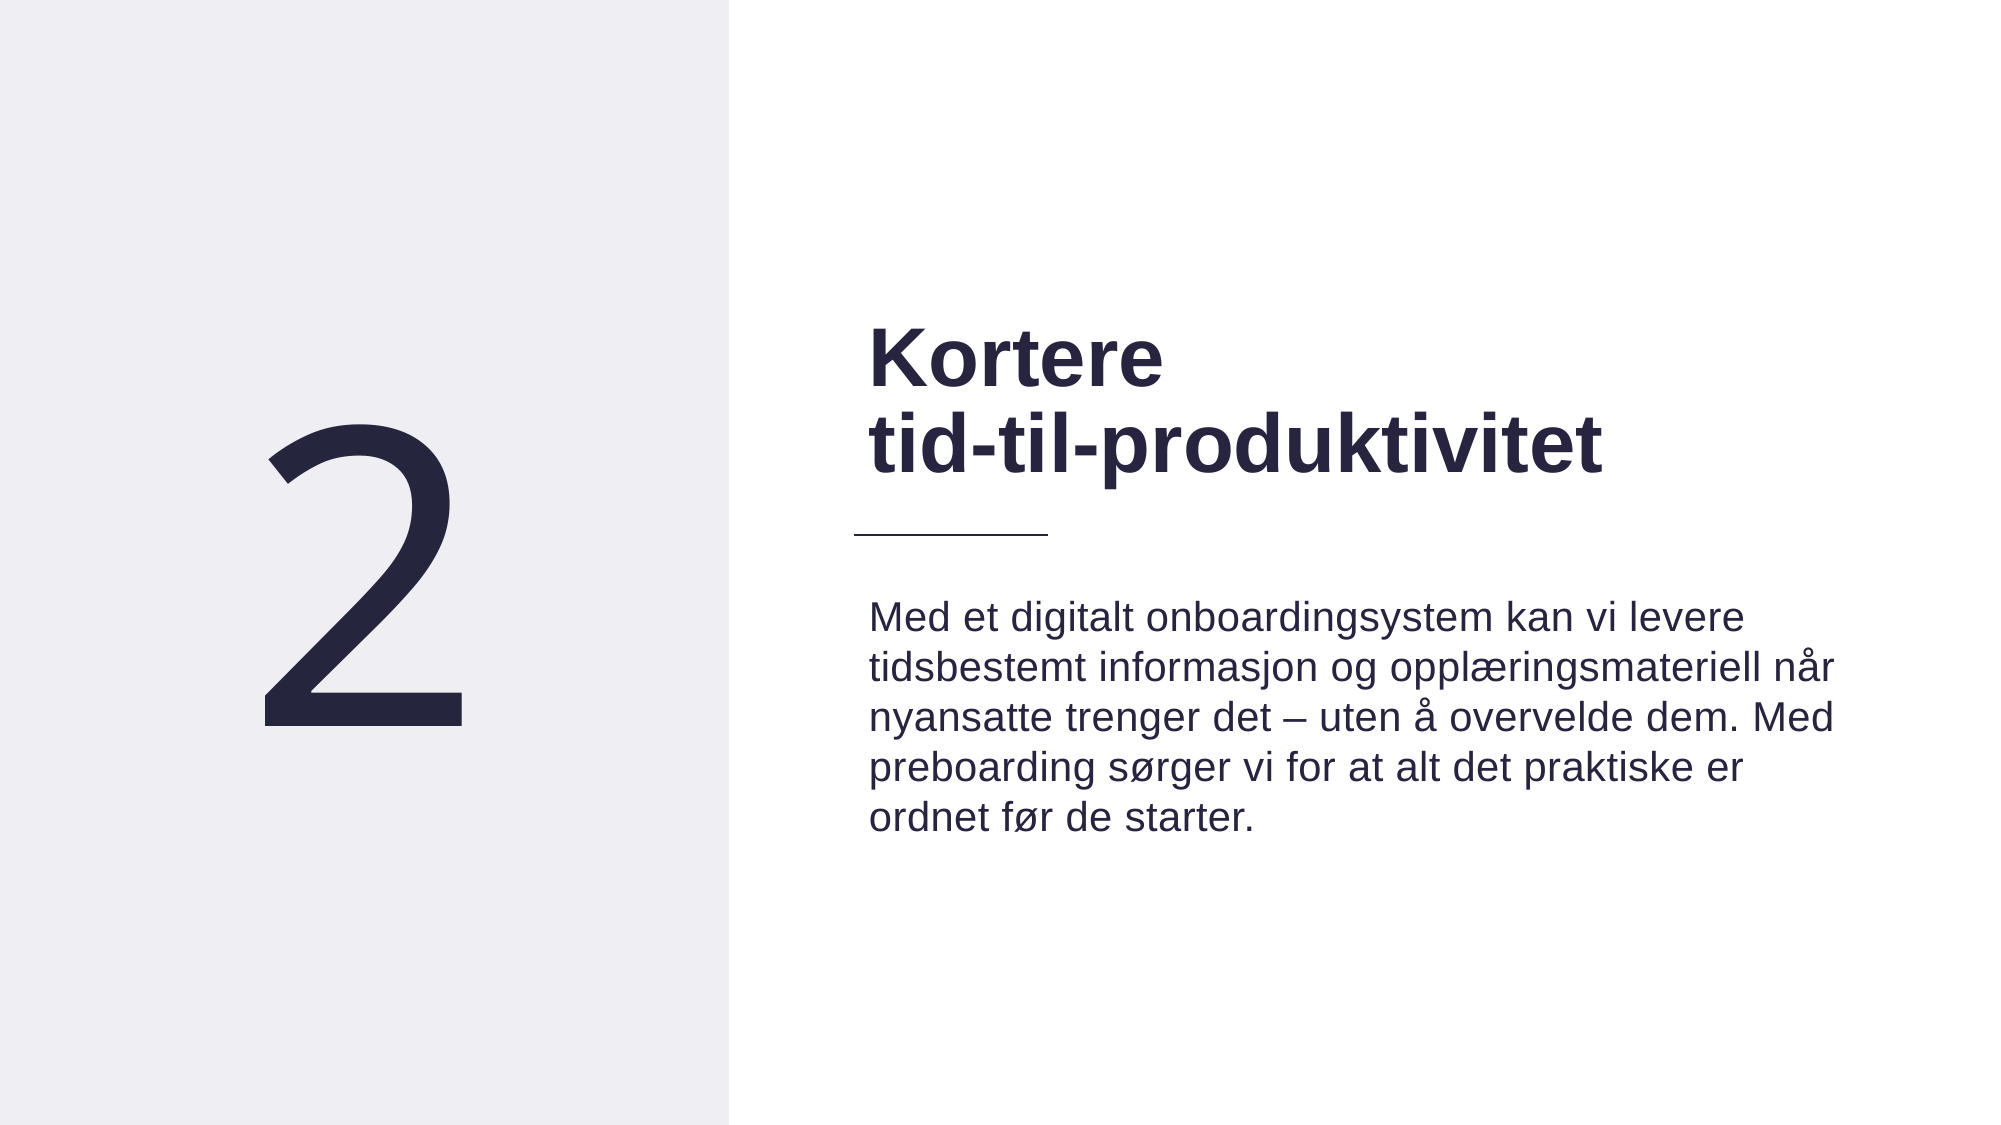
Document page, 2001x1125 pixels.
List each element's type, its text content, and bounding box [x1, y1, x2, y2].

text_box Med et digitalt onboardingsystem kan vi levere tidsbestemt informasjon og opplæringsmateriell når nyansatte trenger det – uten å overvelde dem. Med preboarding sørger vi for at alt det praktiske er ordnet før de starter. [854, 582, 1882, 883]
text_box [0, 0, 730, 1125]
text_box 2 [230, 302, 499, 818]
text_box Kortere tid-til-produktivitet [854, 310, 2000, 571]
